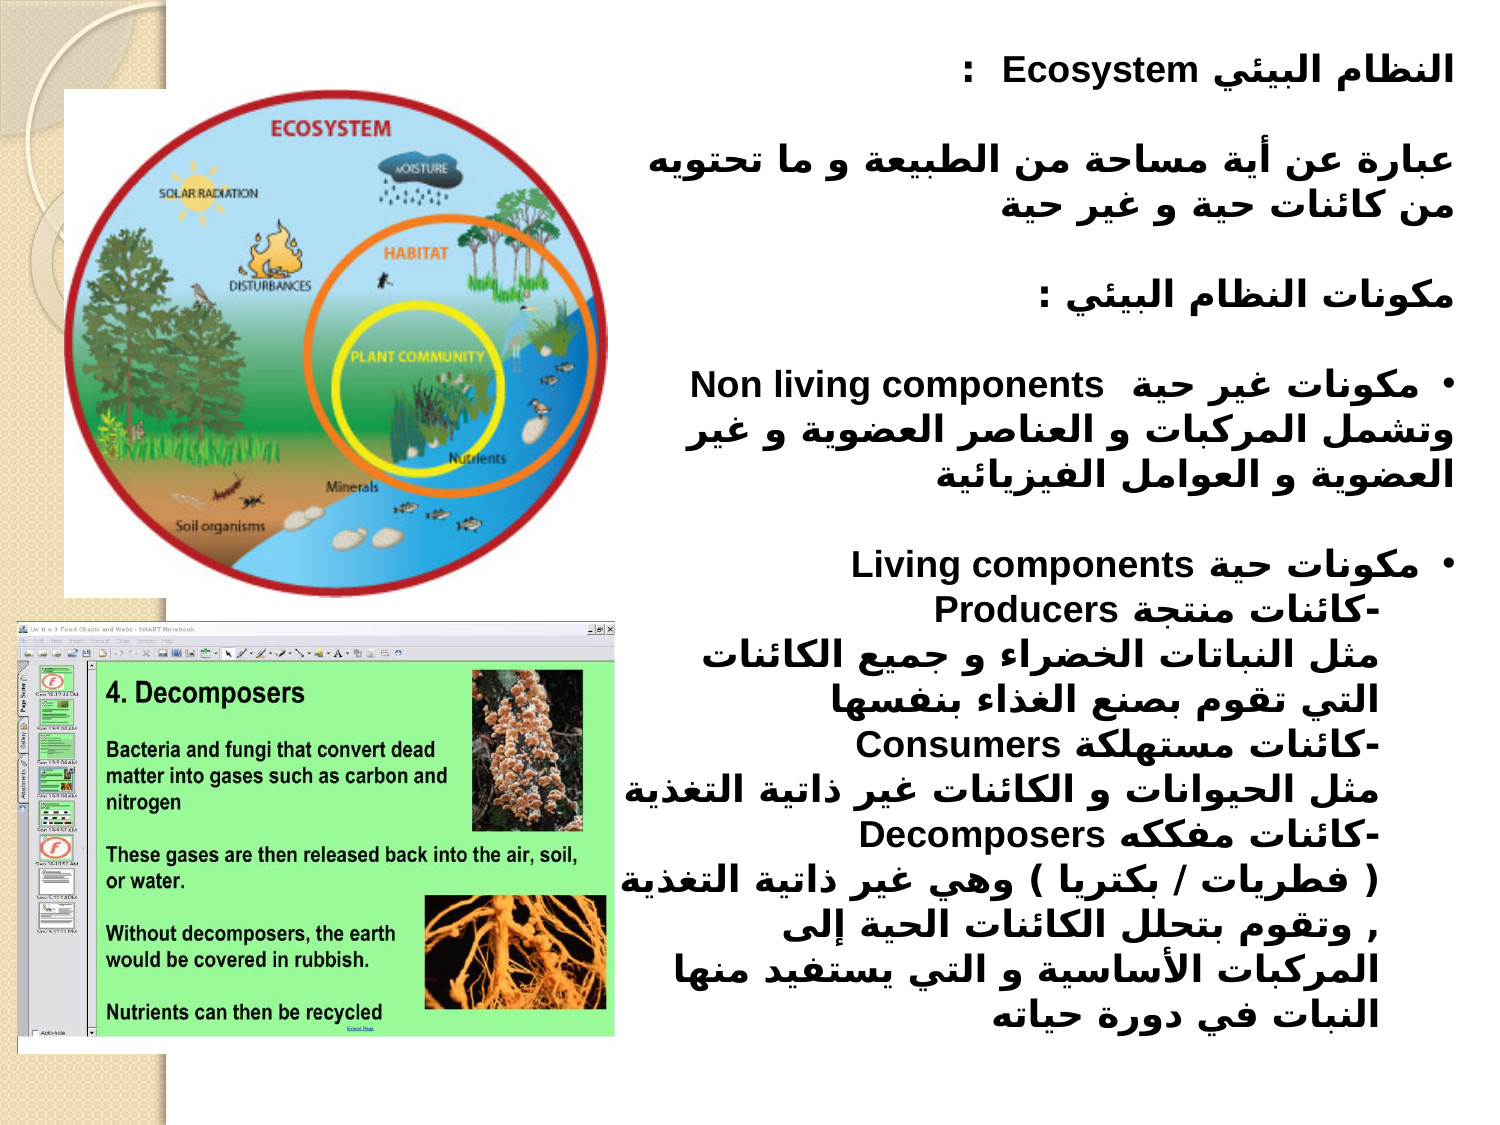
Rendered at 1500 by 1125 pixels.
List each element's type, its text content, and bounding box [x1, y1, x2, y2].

text_box النظام البيئي Ecosystem : عبارة عن أية مساحة من الطبيعة و ما تحتويه من كائنات حية و غير حية مكونات النظام البيئي : مكونات غير حية Non living components وتشمل المركبات و العناصر العضوية و غير العضوية و العوامل الفيزيائية مكونات حية Living components -كائنات منتجة Producers مثل النباتات الخضراء و جميع الكائنات التي تقوم بصنع الغذاء بنفسها -كائنات مستهلكة Consumers مثل الحيوانات و الكائنات غير ذاتية التغذية -كائنات مفككه Decomposers ( فطريات / بكتريا ) وهي غير ذاتية التغذية , وتقوم بتحلل الكائنات الحية إلى المركبات الأساسية و التي يستفيد منها النبات في دورة حياته [596, 37, 1471, 1087]
picture [17, 621, 615, 1054]
picture [64, 89, 608, 599]
